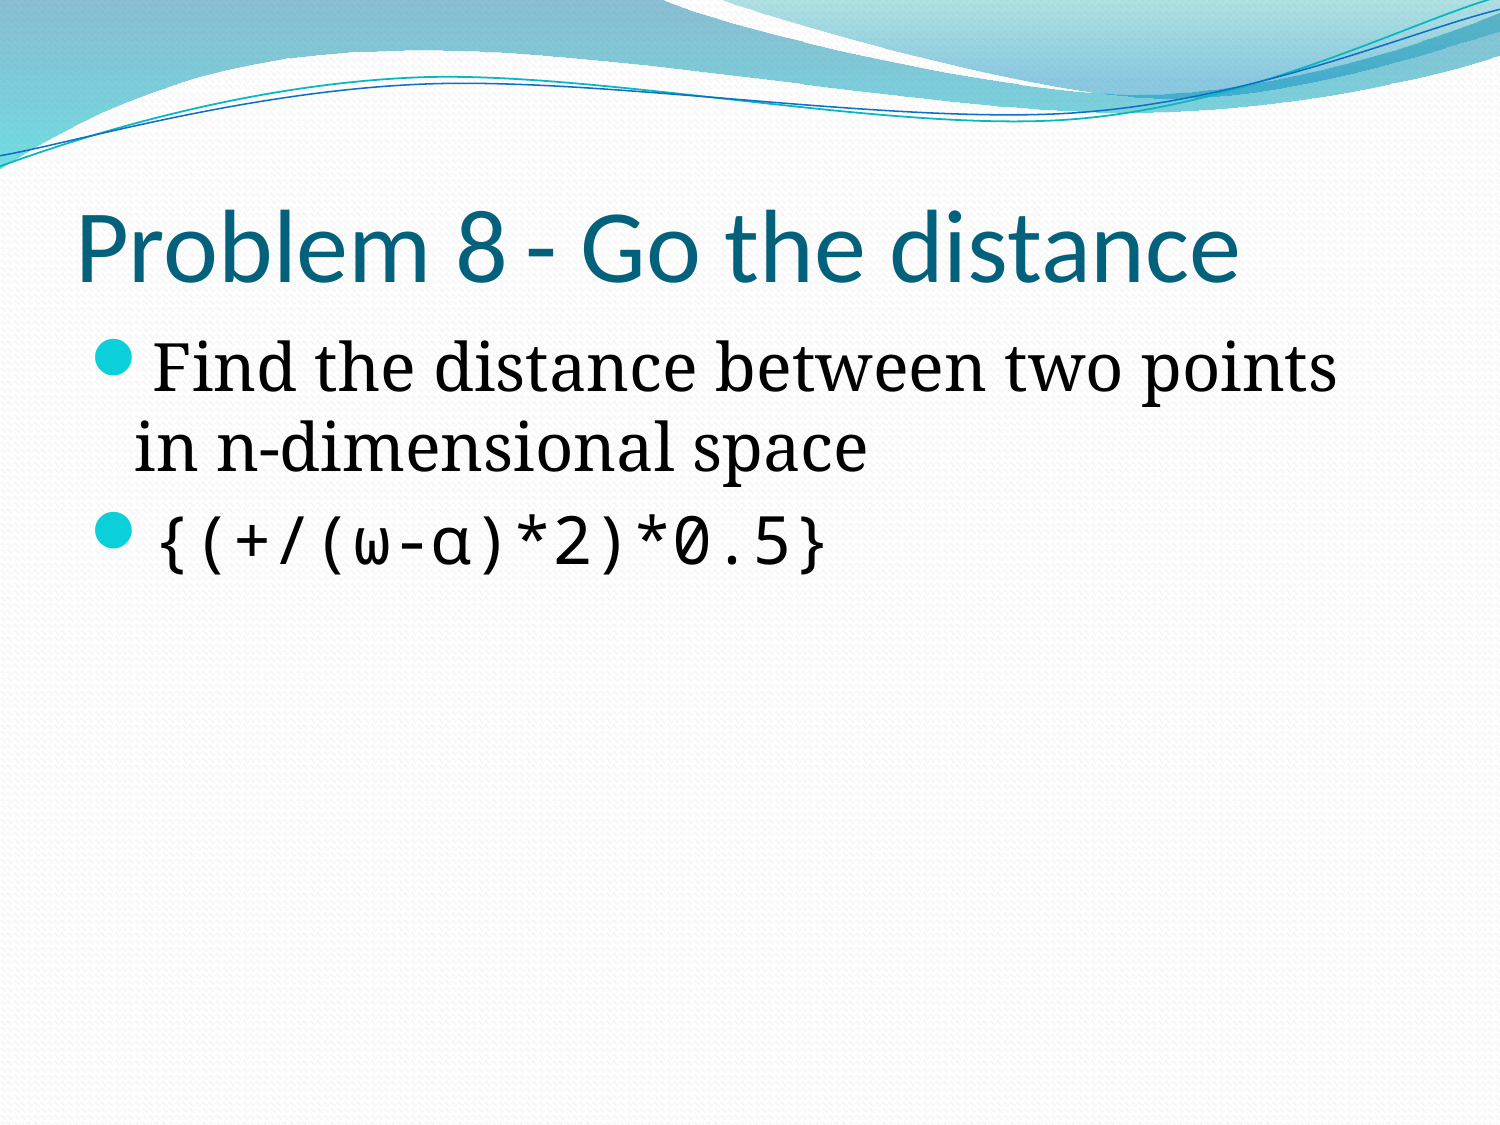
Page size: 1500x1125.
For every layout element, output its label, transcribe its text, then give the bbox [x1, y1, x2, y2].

title Problem 8 - Go the distance [75, 115, 1425, 303]
list Find the distance between two points in n-dimensional space {(+/(⍵-⍺)*2)*0.5} [75, 317, 1425, 1038]
